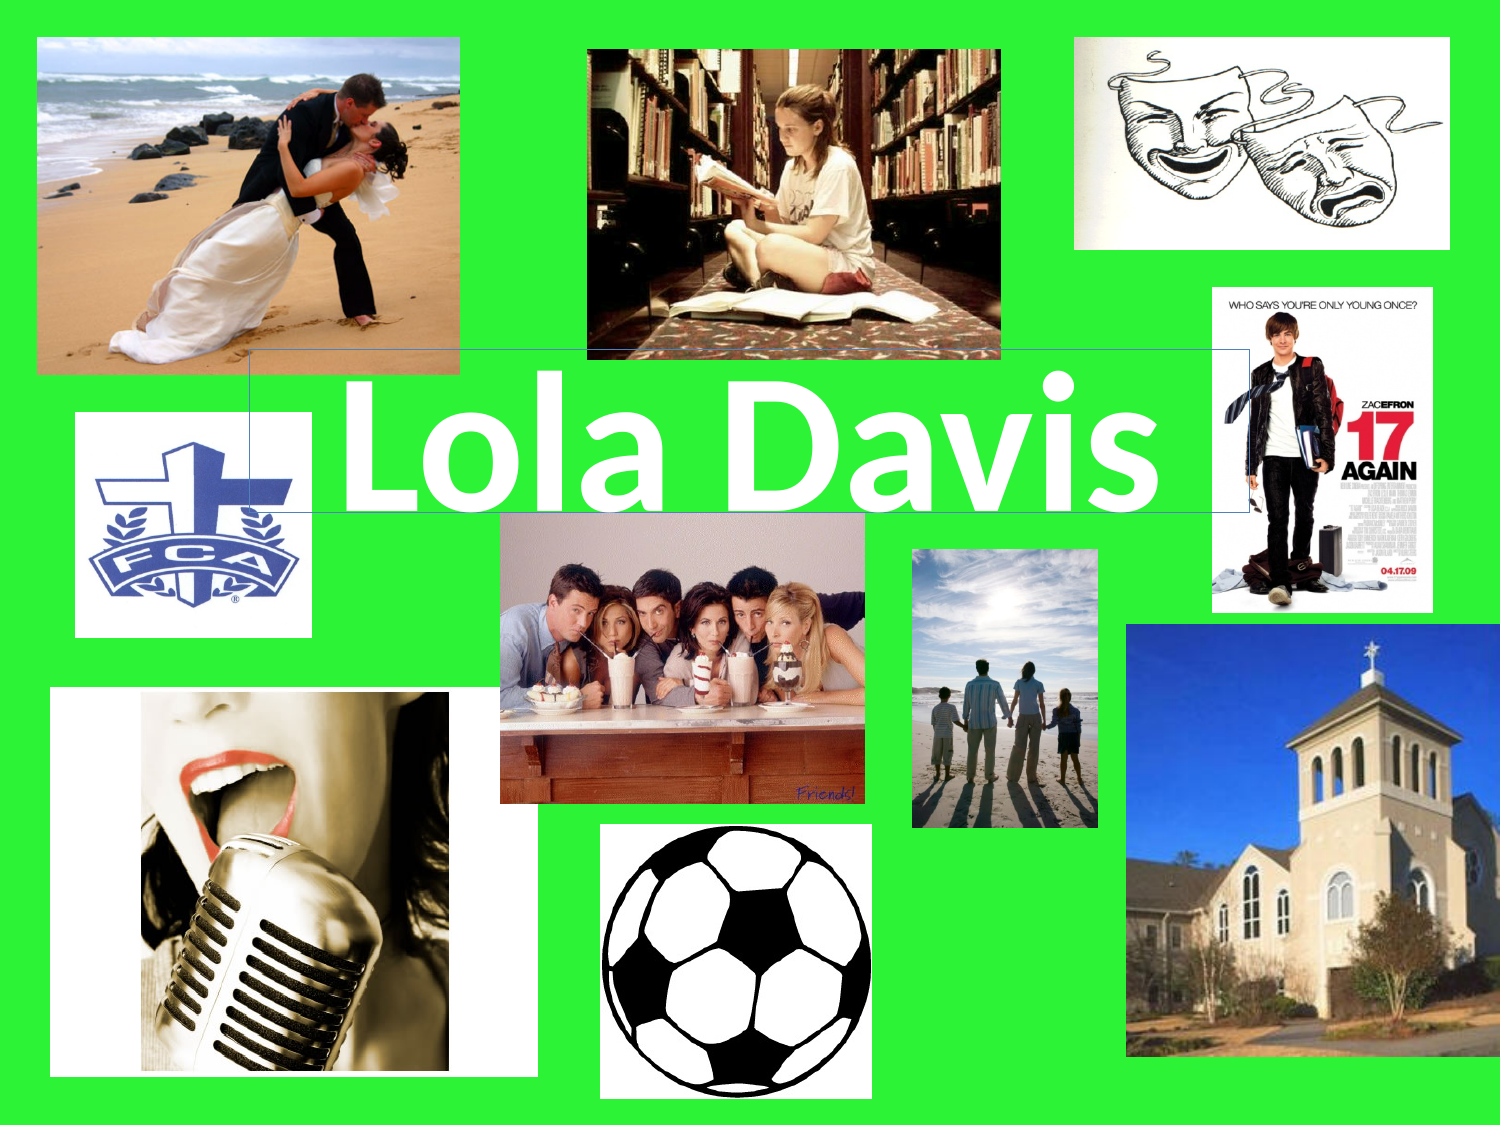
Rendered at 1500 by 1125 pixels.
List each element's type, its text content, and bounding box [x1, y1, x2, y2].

picture [49, 512, 865, 1077]
picture [74, 412, 313, 638]
picture [912, 549, 1098, 828]
picture [599, 824, 872, 1099]
picture [1212, 287, 1433, 613]
picture [587, 49, 1001, 361]
title Lola Davis [249, 349, 1207, 513]
picture [1074, 37, 1451, 251]
picture [37, 37, 460, 376]
picture [1126, 624, 1500, 1057]
